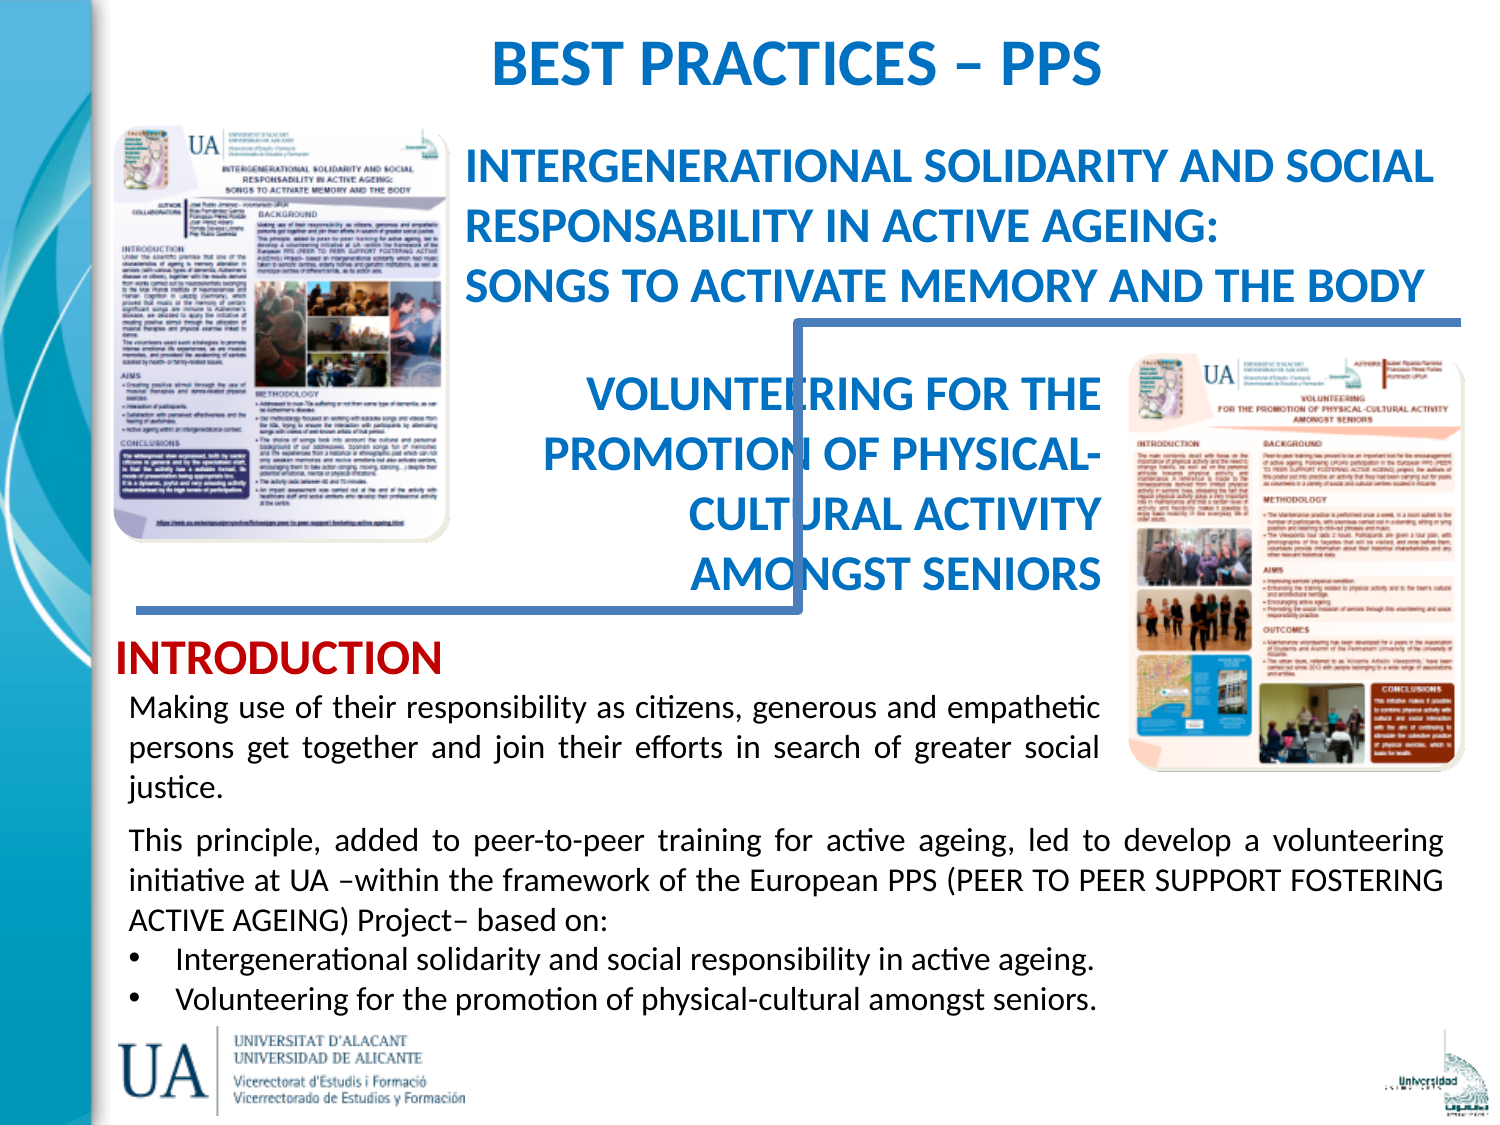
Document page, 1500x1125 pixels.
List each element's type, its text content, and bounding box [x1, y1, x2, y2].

picture [1384, 1029, 1489, 1118]
title BEST PRACTICES – PPS [112, 0, 1483, 119]
text_box Making use of their responsibility as citizens, generous and empathetic persons get together and join their efforts in search of greater social justice. [113, 678, 1117, 810]
picture [0, 0, 110, 1125]
text_box INTERGENERATIONAL SOLIDARITY AND SOCIAL RESPONSABILITY IN ACTIVE AGEING: SONGS TO ACTIVATE MEMORY AND THE BODY [450, 125, 1500, 321]
picture [118, 1026, 465, 1116]
picture [1128, 611, 1461, 768]
text_box INTRODUCTION [100, 617, 609, 738]
text_box This principle, added to peer-to-peer training for active ageing, led to develop a volunteering initiative at UA ‒within the framework of the European PPS (PEER TO PEER SUPPORT FOSTERING ACTIVE AGEING) Project‒ based on: Intergenerational solidarity and social responsibility in active ageing. Volunteering for the promotion of physical-cultural amongst seniors. [113, 810, 1461, 1025]
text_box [135, 321, 1461, 611]
picture [113, 125, 446, 540]
